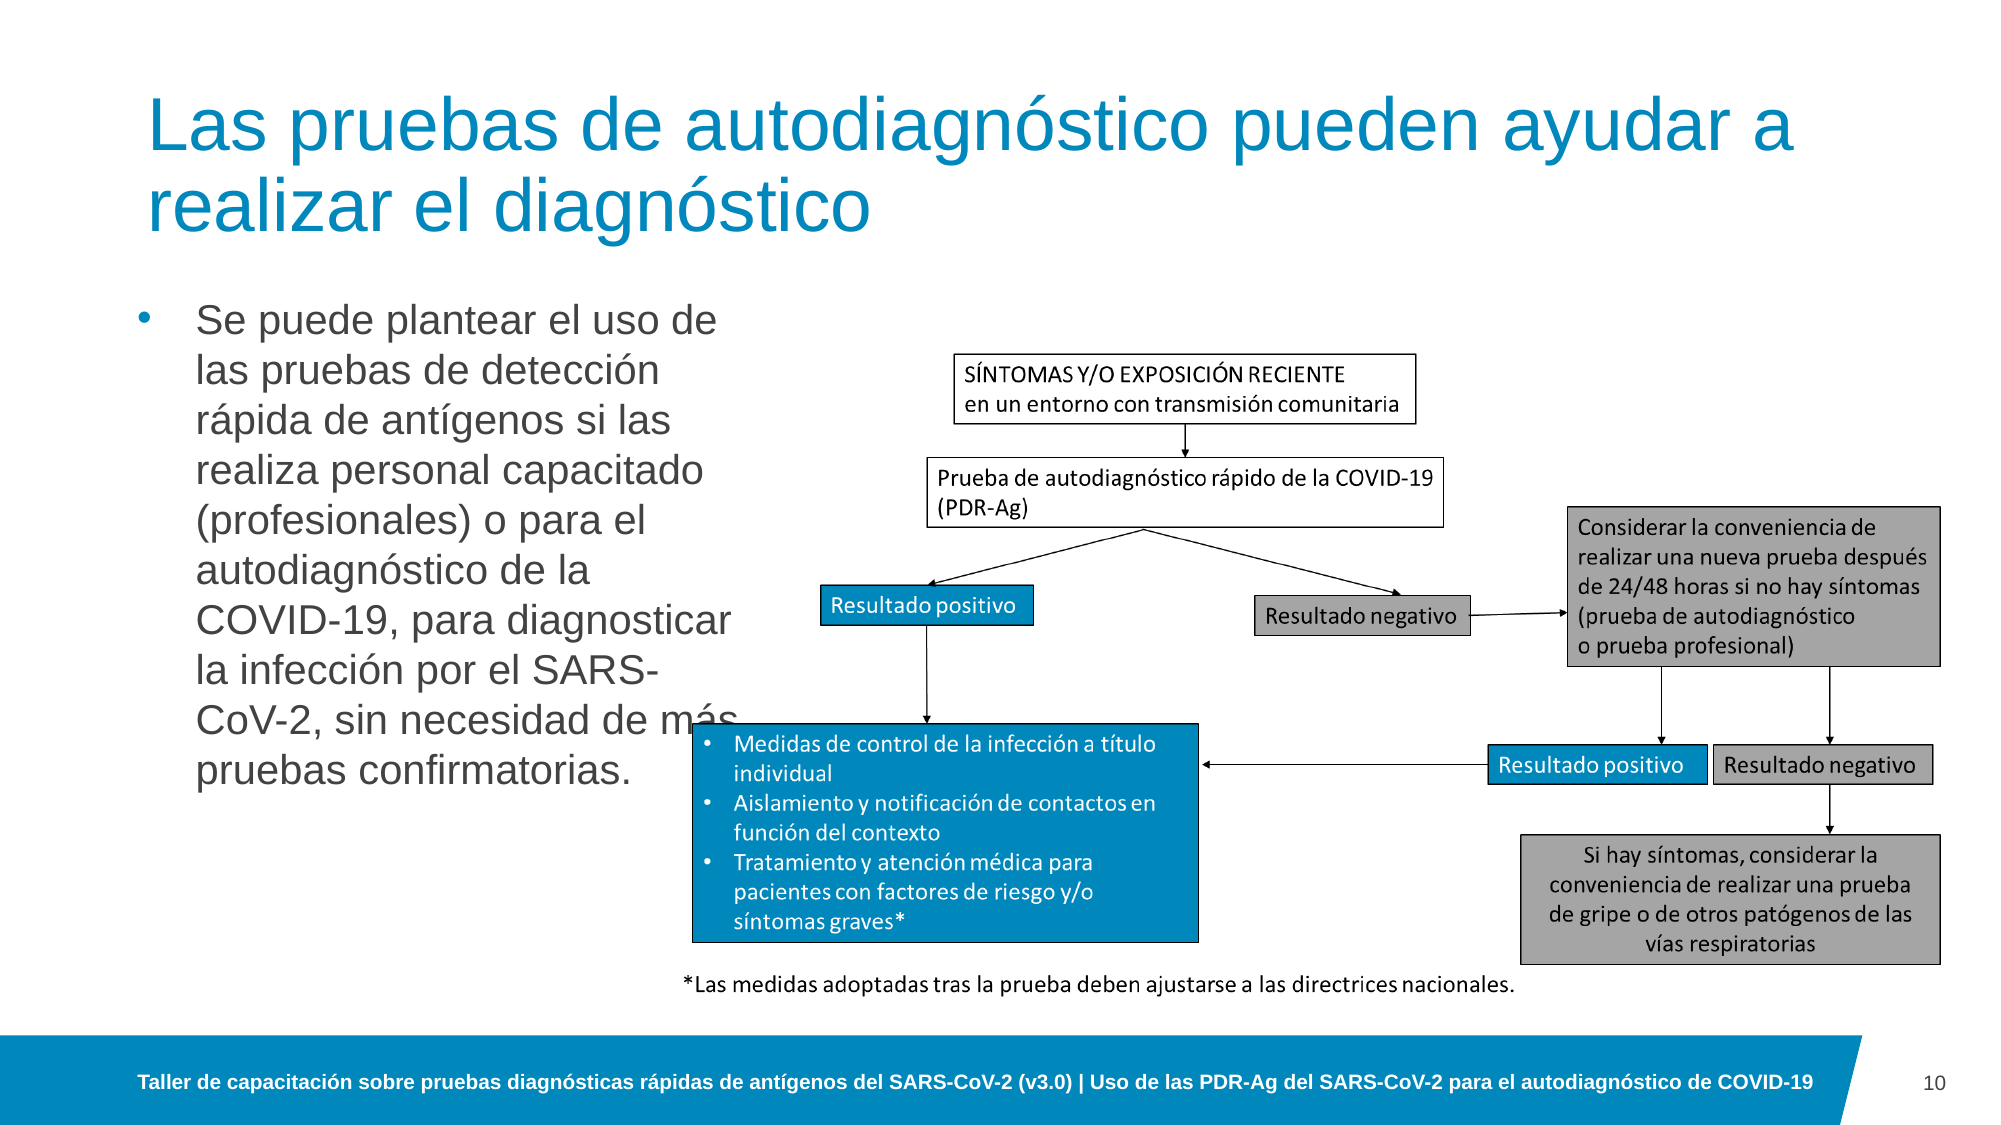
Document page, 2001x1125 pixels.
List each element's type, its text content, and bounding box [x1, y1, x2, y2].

footer Taller de capacitación sobre pruebas diagnósticas rápidas de antígenos del SARS-CoV-2 (v3.0) | Uso de las PDR-Ag del SARS-CoV-2 para el autodiagnóstico de COVID-19 [137, 1039, 1827, 1122]
title Las pruebas de autodiagnóstico pueden ayudar a realizar el diagnóstico [147, 92, 1873, 248]
list Se puede plantear el uso de las pruebas de detección rápida de antígenos si las realiza personal capacitado (profesionales) o para el autodiagnóstico de la COVID-19, para diagnosticar la infección por el SARS-CoV-2, sin necesidad de más pruebas confirmatorias. [105, 285, 763, 1014]
slide_number 10 [1862, 1035, 1947, 1125]
picture [666, 350, 1947, 1014]
